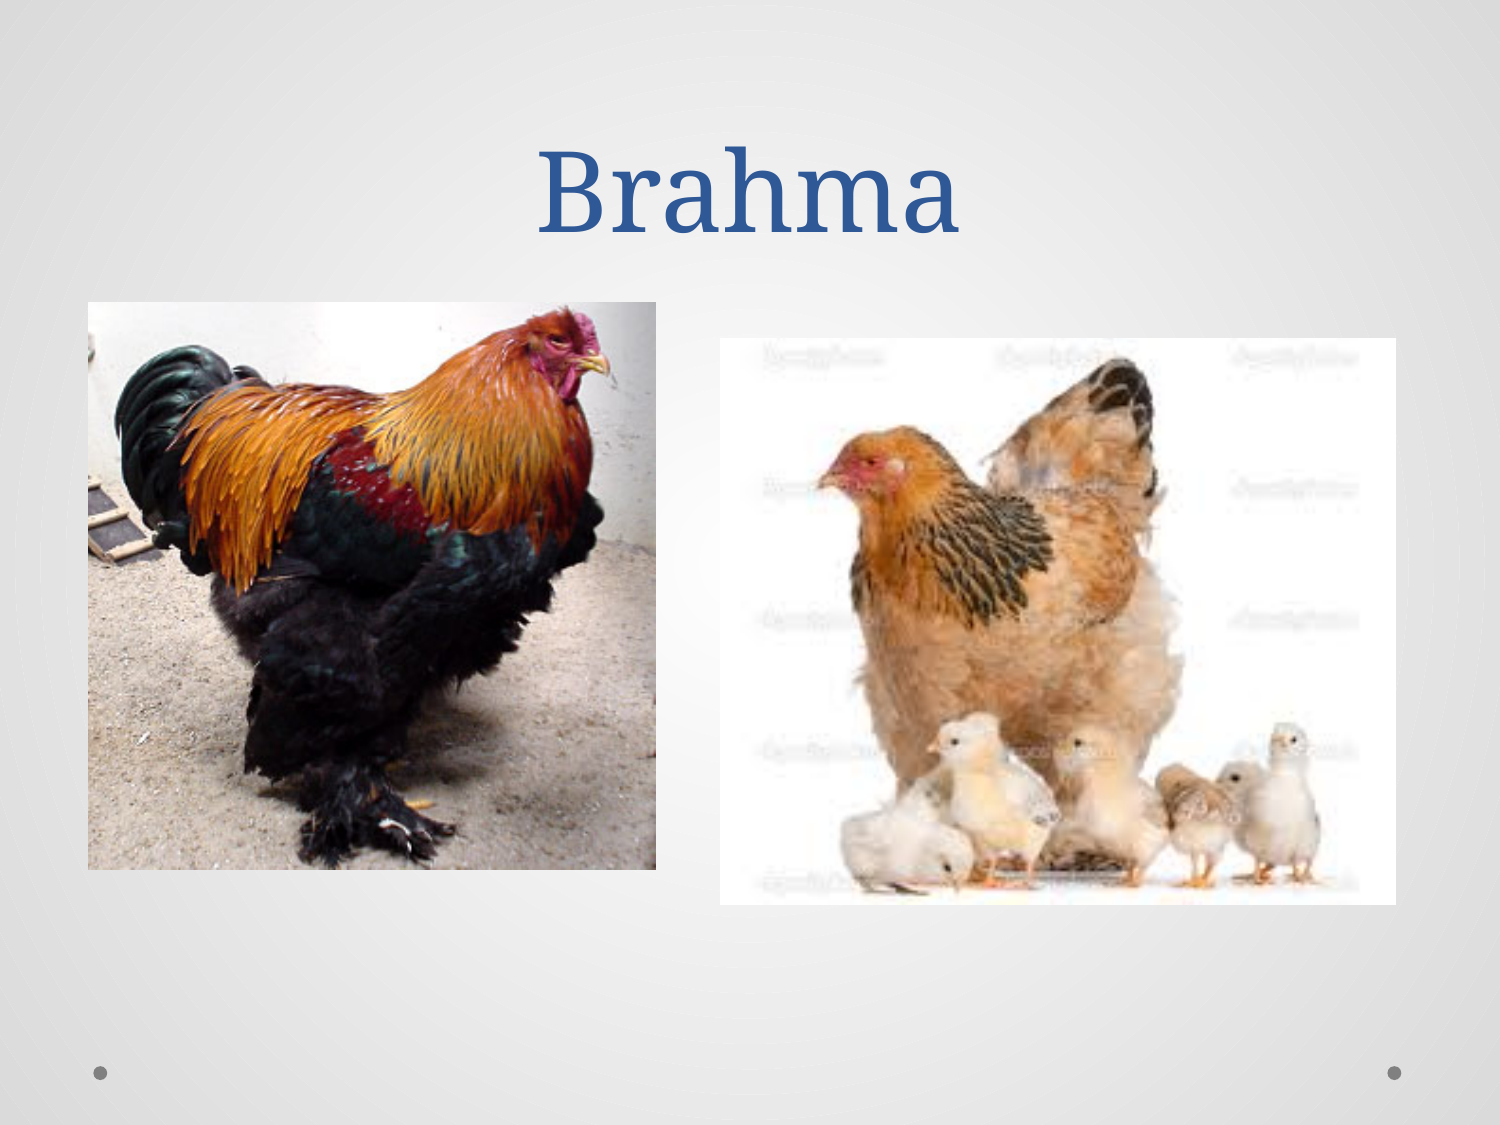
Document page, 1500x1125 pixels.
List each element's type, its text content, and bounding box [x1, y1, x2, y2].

picture [720, 337, 1396, 906]
title Brahma [75, 0, 1425, 263]
picture [88, 302, 656, 870]
